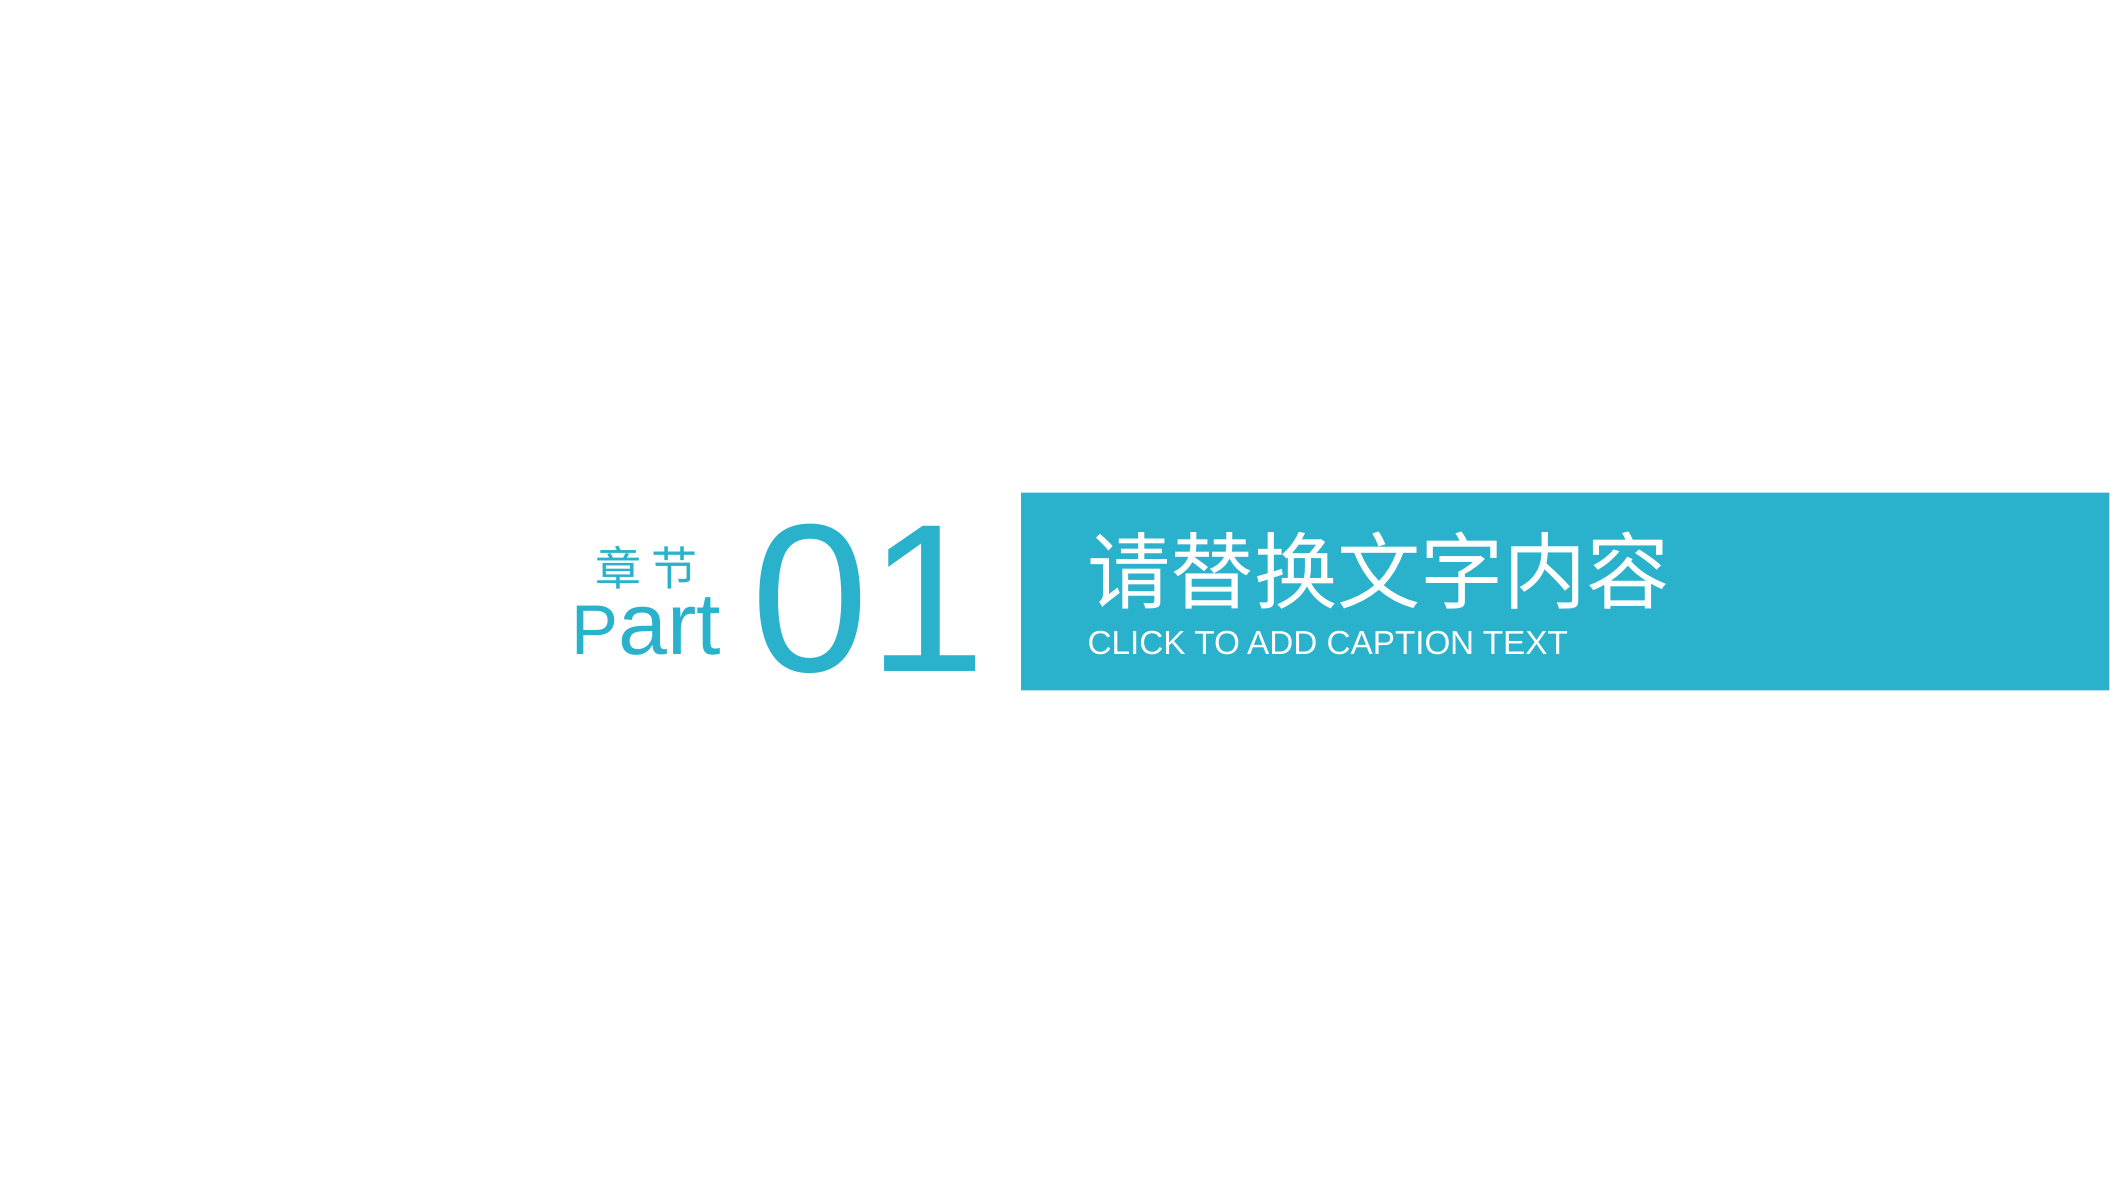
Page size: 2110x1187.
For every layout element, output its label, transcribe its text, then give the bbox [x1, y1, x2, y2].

text_box [1021, 492, 2110, 691]
text_box 章 节 [595, 539, 698, 595]
text_box Part [571, 566, 722, 673]
text_box 01 [751, 460, 986, 714]
text_box CLICK TO ADD CAPTION TEXT [1087, 625, 1787, 662]
text_box 请替换文字内容 [1087, 530, 1787, 621]
